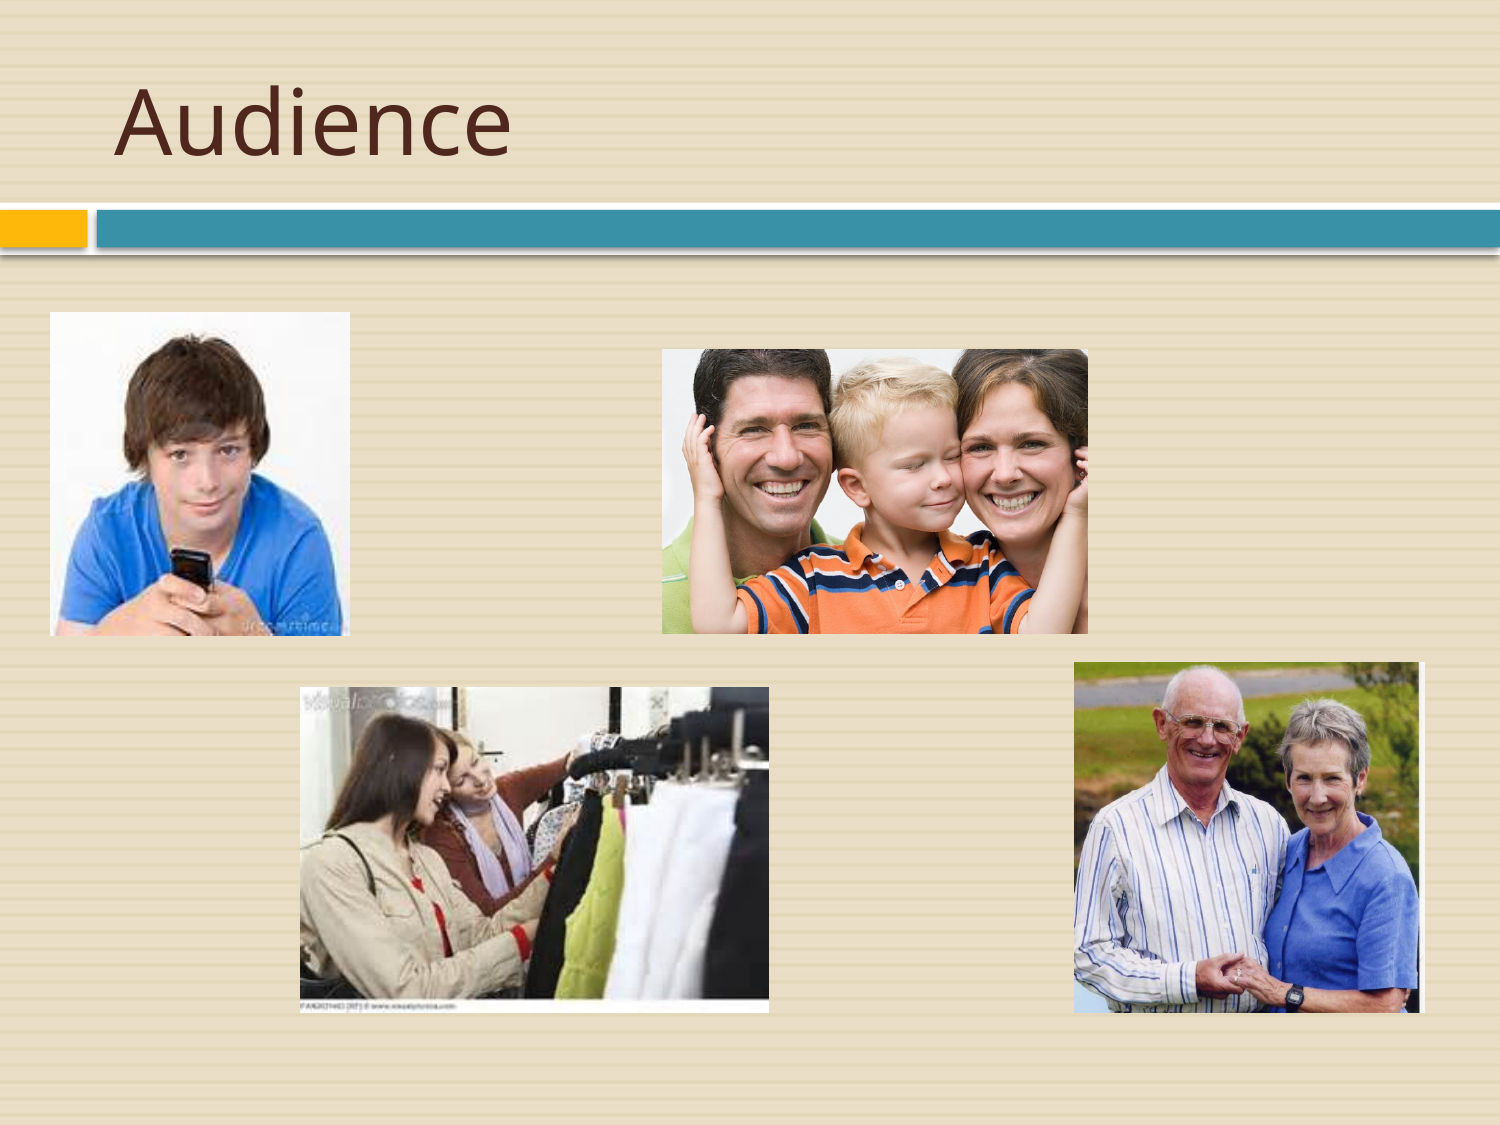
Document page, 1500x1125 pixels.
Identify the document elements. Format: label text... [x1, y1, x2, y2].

picture [662, 349, 1088, 634]
picture [299, 687, 769, 1013]
picture [1074, 662, 1426, 1013]
picture [49, 312, 351, 637]
title Audience [99, 37, 1438, 201]
